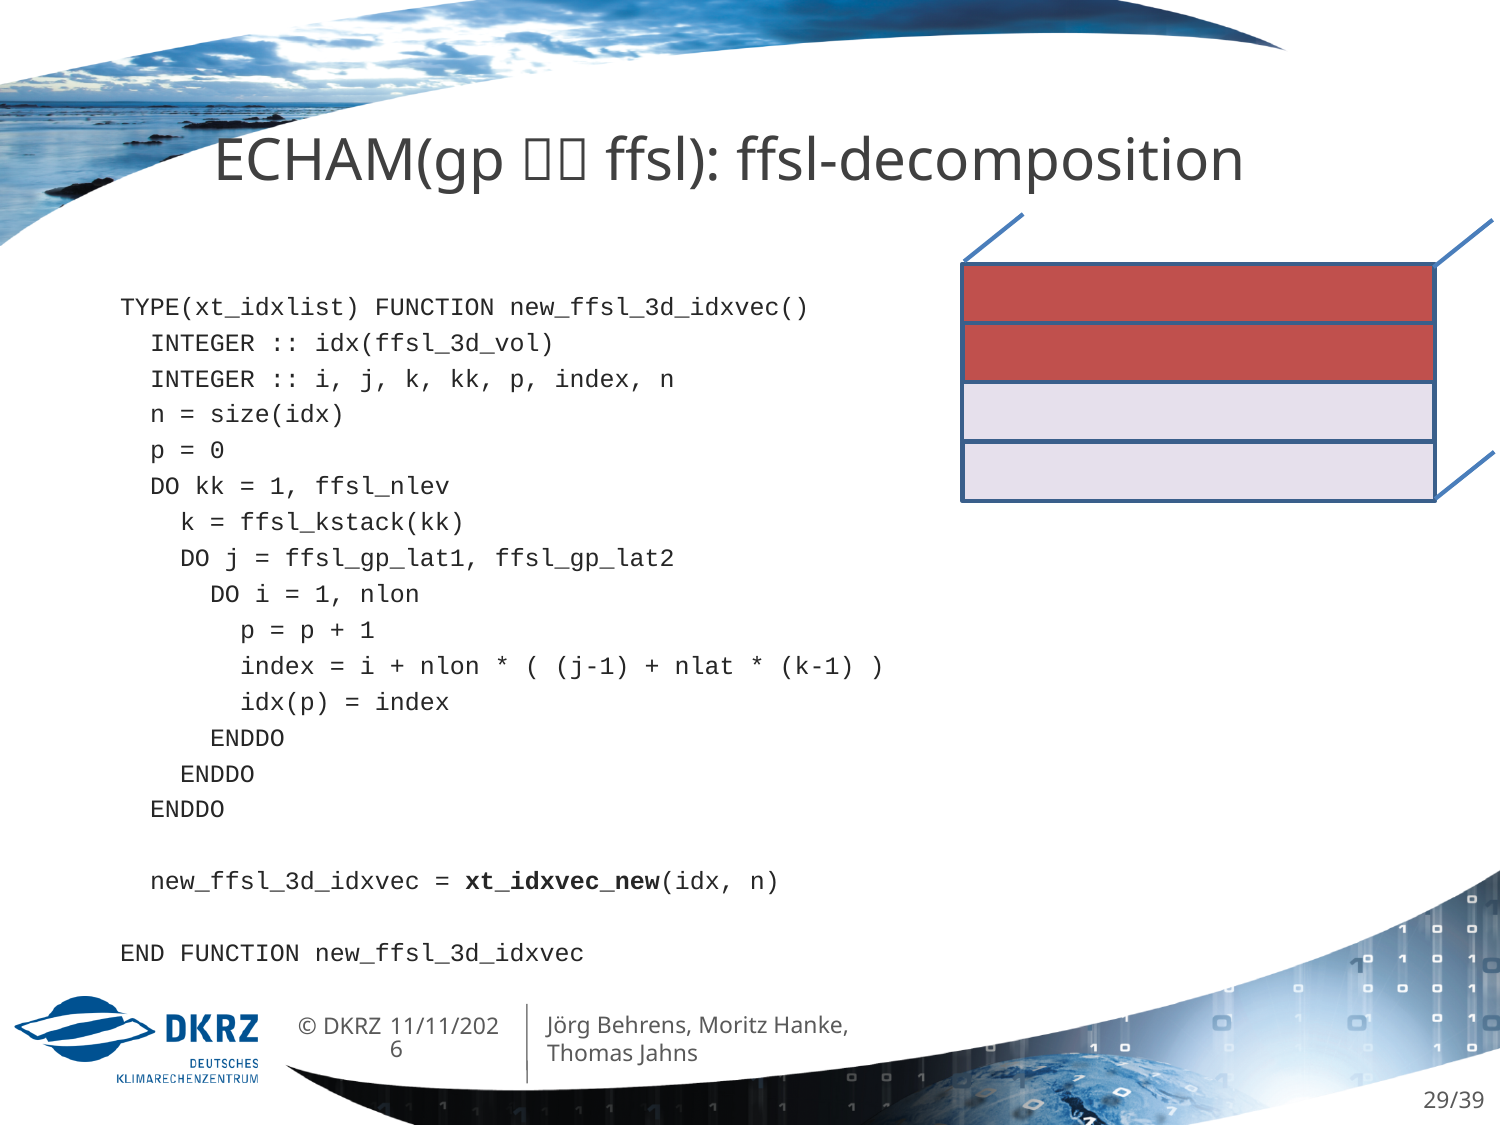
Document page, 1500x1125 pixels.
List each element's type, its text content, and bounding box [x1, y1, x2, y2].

slide_number 29 [1333, 1078, 1465, 1125]
footer Jörg Behrens, Moritz Hanke, Thomas Jahns [532, 1003, 884, 1082]
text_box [1434, 451, 1495, 500]
title ECHAM(gp  ffsl): ffsl-decomposition [88, 70, 1372, 244]
text_box [960, 321, 1437, 380]
text_box [960, 380, 1437, 440]
picture [0, 0, 1288, 246]
picture [14, 996, 258, 1083]
text_box [960, 440, 1437, 503]
list TYPE(xt_idxlist) FUNCTION new_ffsl_3d_idxvec() INTEGER :: idx(ffsl_3d_vol) INTEGER :: i, j, k, kk, p, index, n n = size(idx) p = 0 DO kk = 1, ffsl_nlev k = ffsl_kstack(kk) DO j = ffsl_gp_lat1, ffsl_gp_lat2 DO i = 1, nlon p = p + 1 index = i + nlon * ( (j-1) + nlat * (k-1) ) idx(p) = index ENDDO ENDDO ENDDO new_ffsl_3d_idxvec = xt_idxvec_new(idx, n) END FUNCTION new_ffsl_3d_idxvec [74, 210, 1426, 985]
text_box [963, 213, 1024, 262]
picture [285, 867, 1500, 1125]
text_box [1433, 219, 1493, 268]
text_box [960, 262, 1437, 321]
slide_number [375, 1004, 528, 1052]
